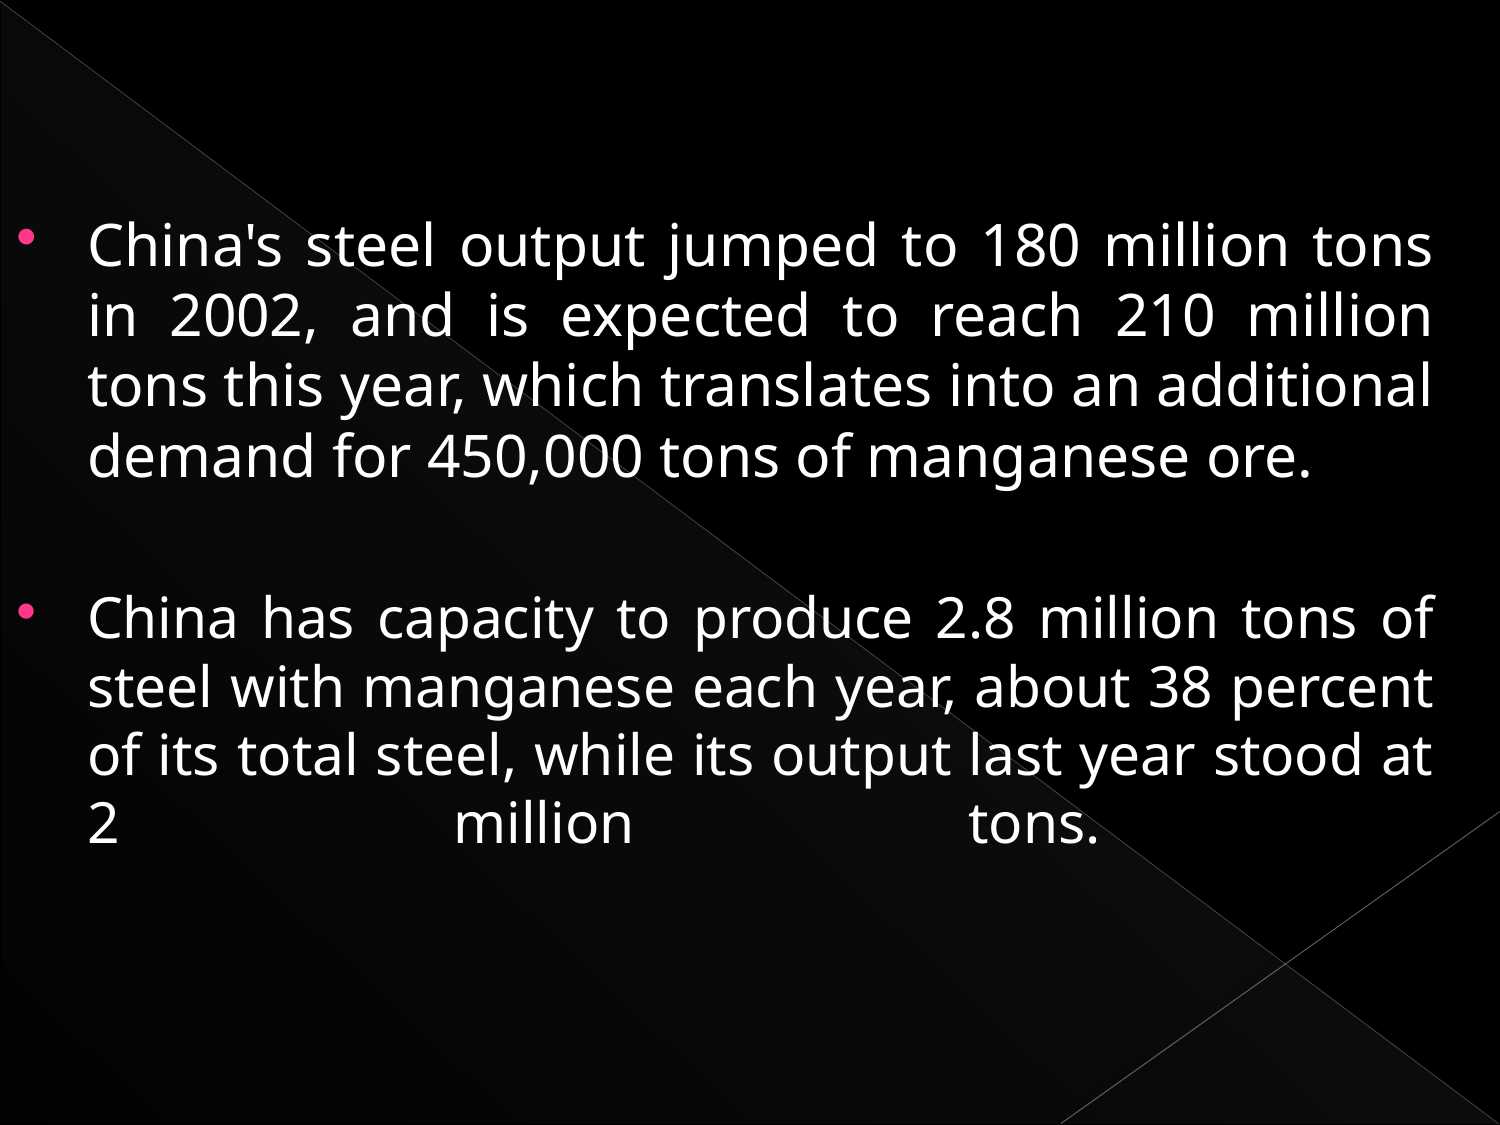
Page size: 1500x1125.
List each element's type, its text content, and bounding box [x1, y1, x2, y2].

list China's steel output jumped to 180 million tons in 2002, and is expected to reach 210 million tons this year, which translates into an additional demand for 450,000 tons of manganese ore. China has capacity to produce 2.8 million tons of steel with manganese each year, about 38 percent of its total steel, while its output last year stood at 2 million tons. [0, 200, 1450, 1000]
